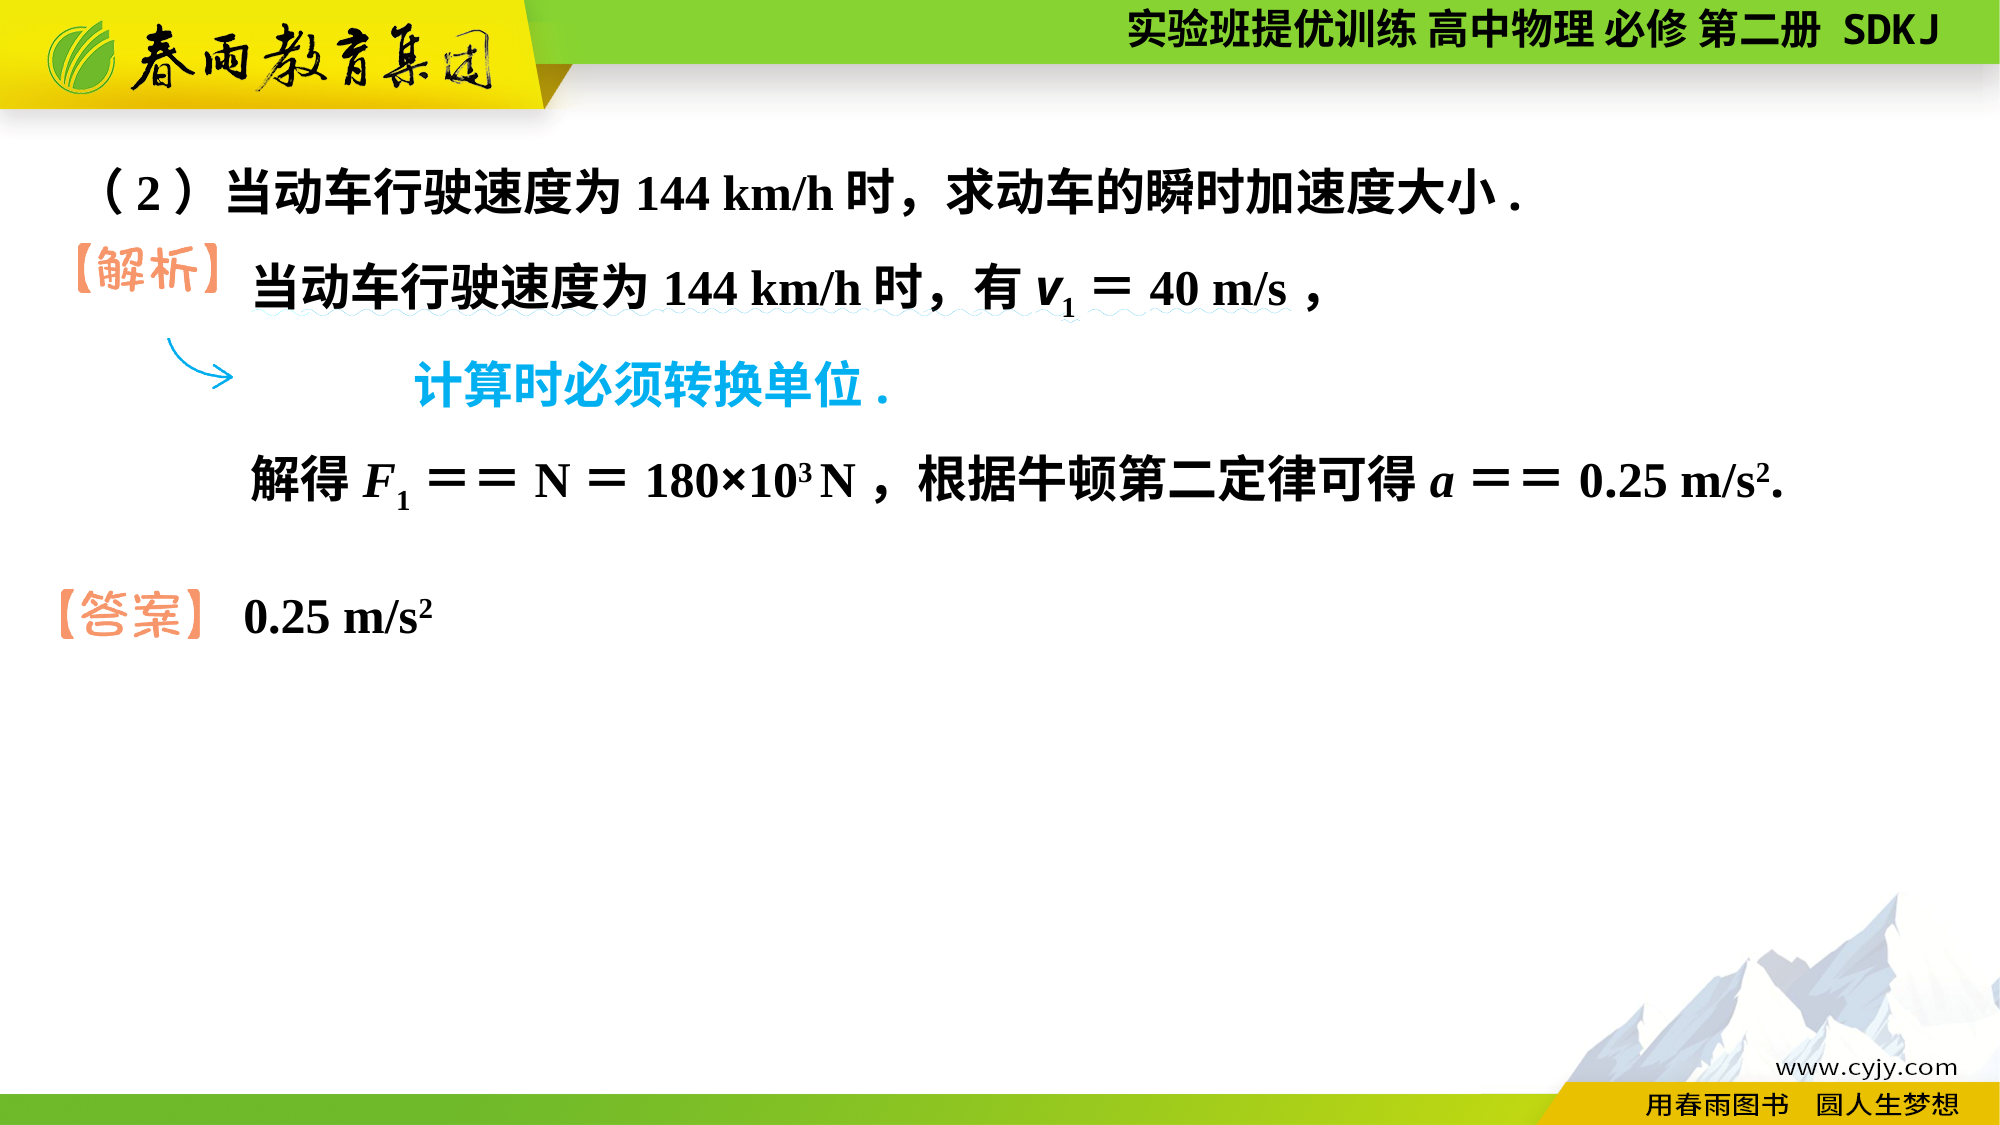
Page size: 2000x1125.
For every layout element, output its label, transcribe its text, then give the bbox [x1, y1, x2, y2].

text_box 0.25 m/s2 [228, 576, 448, 651]
list （2）当动车行驶速度为144 km/h时，求动车的瞬时加速度大小. [59, 122, 1944, 229]
picture [0, 0, 2000, 1125]
